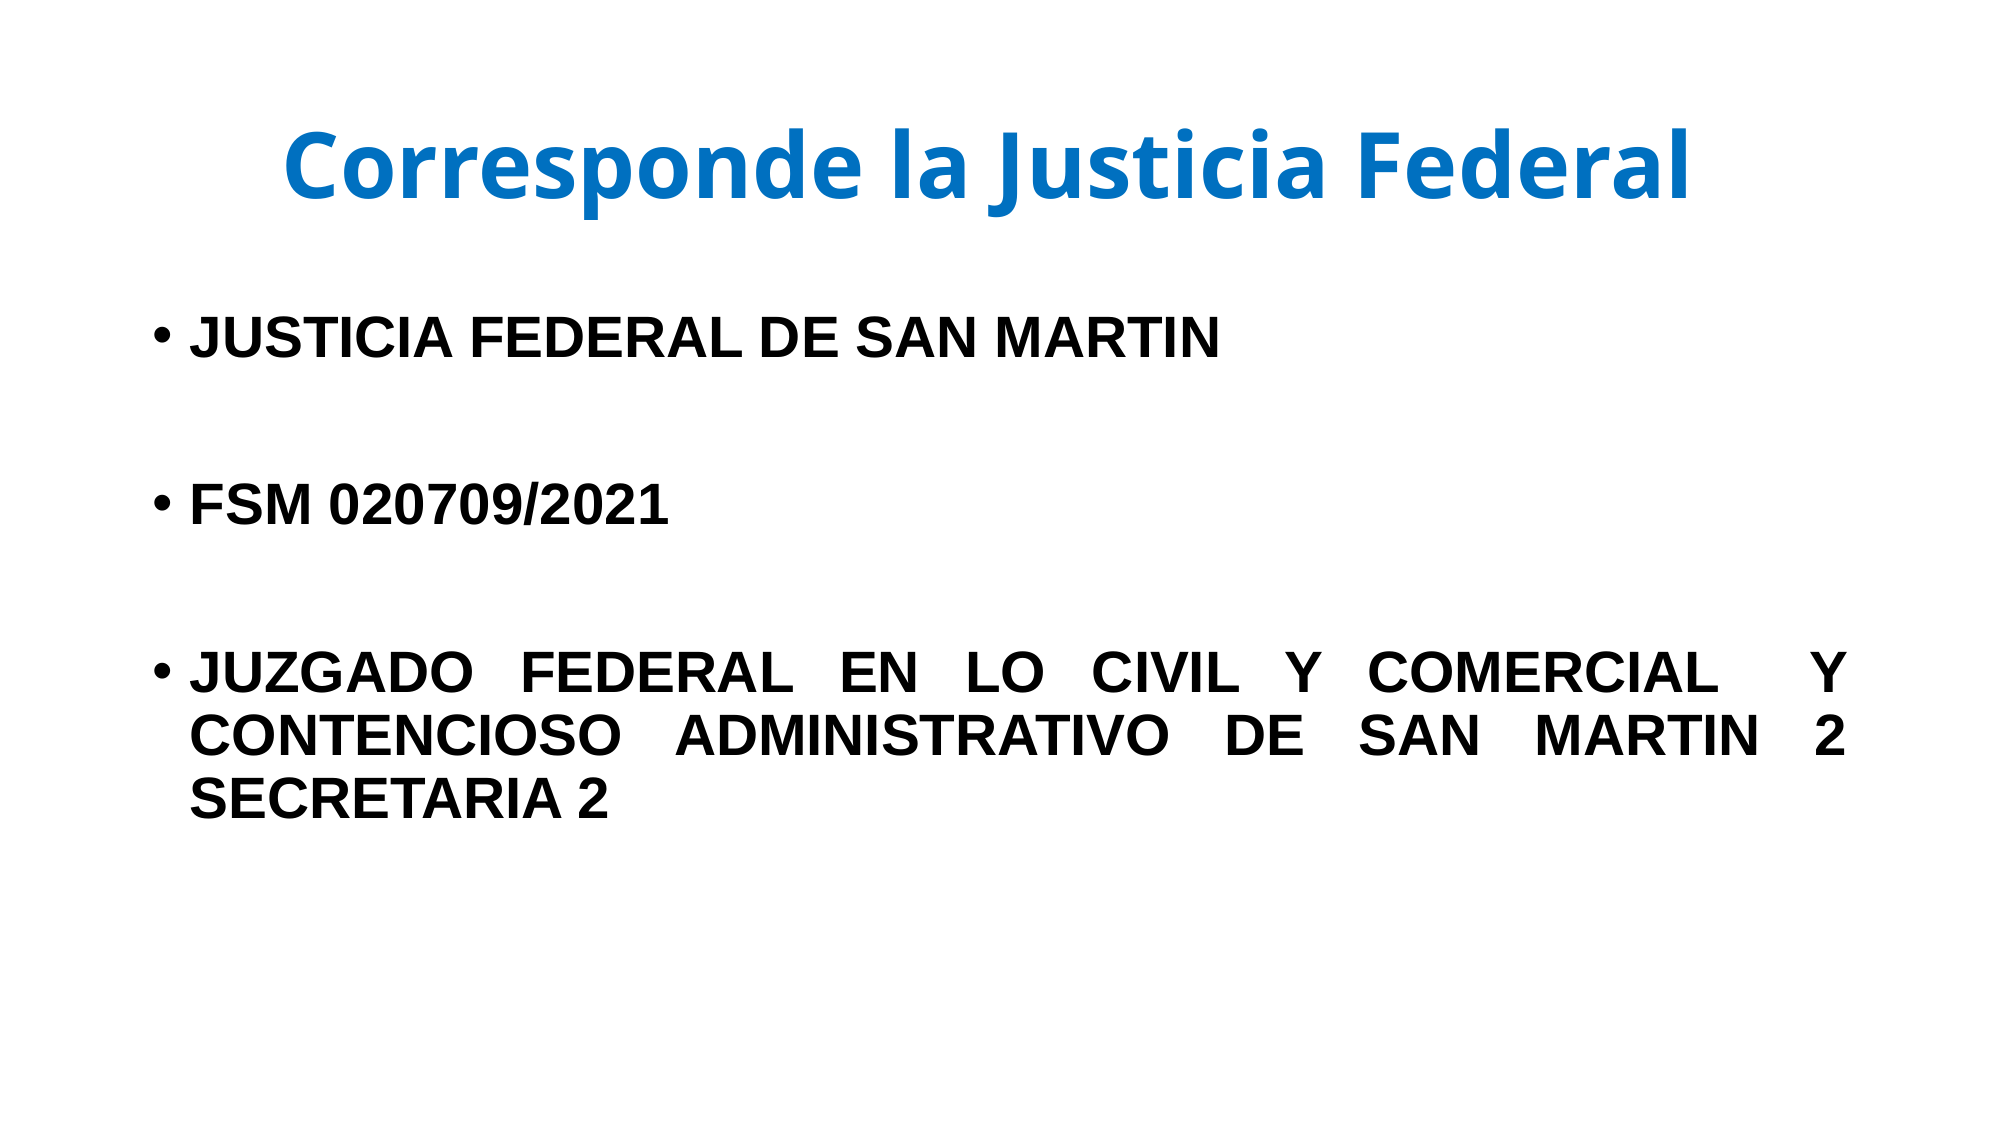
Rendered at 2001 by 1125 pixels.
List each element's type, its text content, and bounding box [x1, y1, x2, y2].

list JUSTICIA FEDERAL DE SAN MARTIN FSM 020709/2021 JUZGADO FEDERAL EN LO CIVIL y Comercial Y Contencioso Administrativo DE SAN MARTIN 2 SECRETARIA 2 [137, 299, 1863, 1014]
title Corresponde la Justicia Federal [137, 59, 1863, 278]
